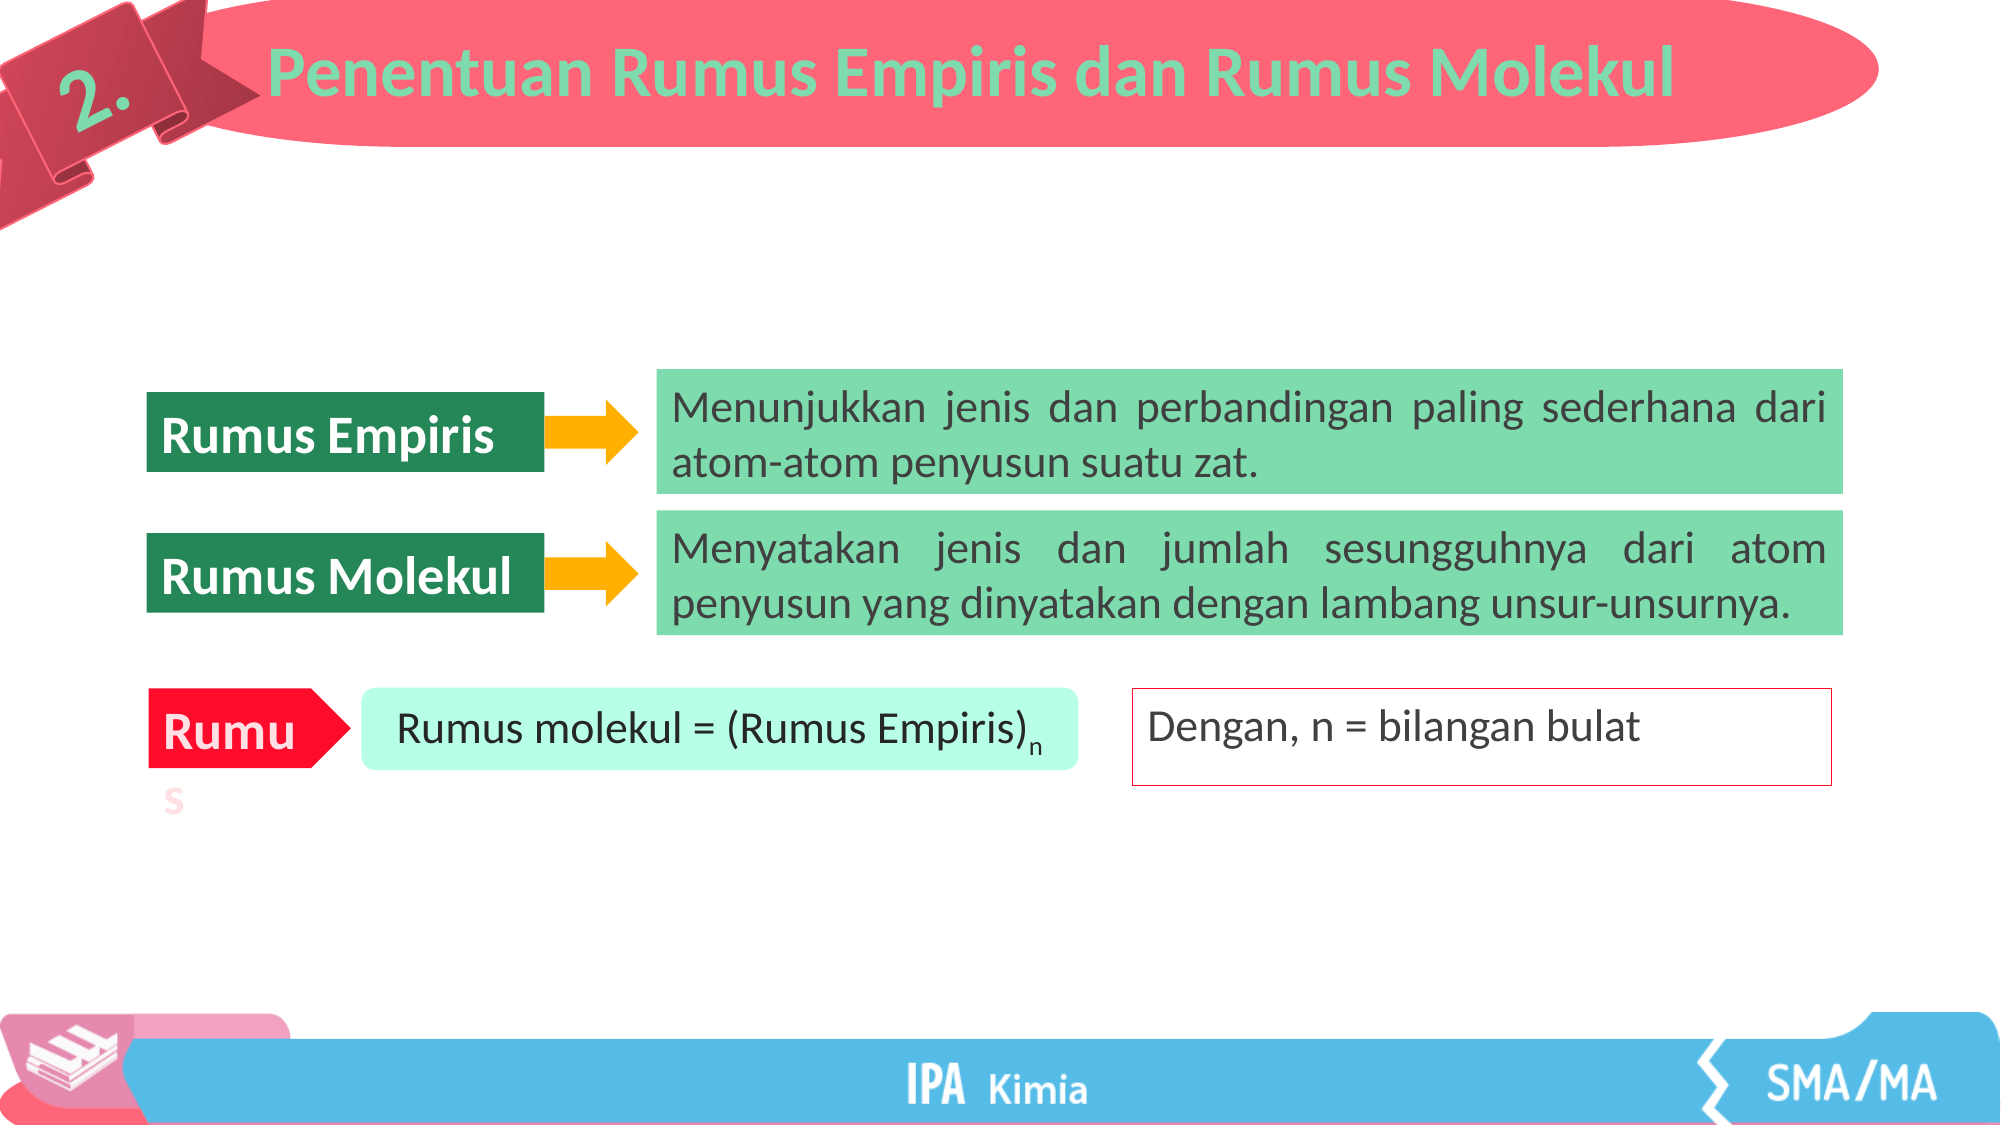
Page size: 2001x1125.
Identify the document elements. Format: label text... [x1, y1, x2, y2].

text_box Rumus Molekul [146, 533, 545, 613]
text_box 2. [0, 0, 266, 231]
text_box [543, 538, 641, 609]
text_box Rumus Empiris [146, 392, 545, 472]
text_box Rumus molekul = (Rumus Empiris)n [361, 687, 1079, 771]
text_box Rumus [148, 688, 351, 769]
picture [0, 1012, 2000, 1125]
text_box Menyatakan jenis dan jumlah sesungguhnya dari atom penyusun yang dinyatakan dengan lambang unsur-unsurnya. [656, 510, 1843, 636]
text_box Menunjukkan jenis dan perbandingan paling sederhana dari atom-atom penyusun suatu zat. [656, 369, 1843, 494]
text_box Dengan, n = bilangan bulat [1132, 688, 1832, 786]
text_box [543, 397, 641, 468]
title Penentuan Rumus Empiris dan Rumus Molekul [252, 0, 1978, 146]
